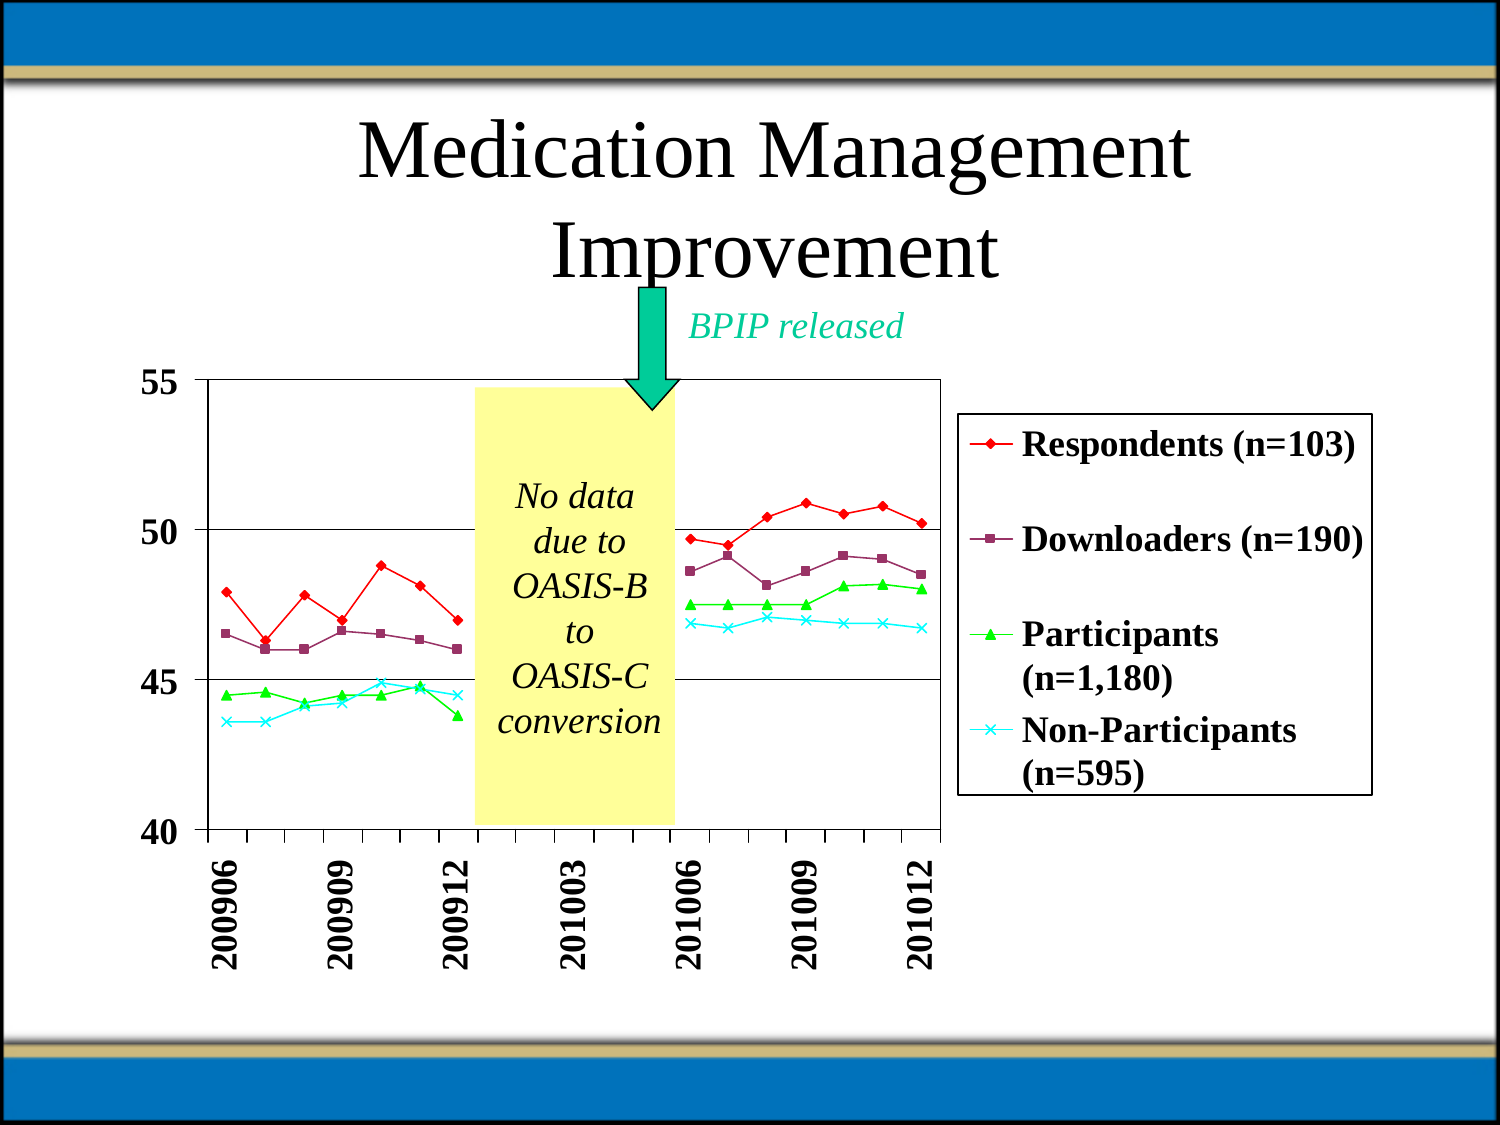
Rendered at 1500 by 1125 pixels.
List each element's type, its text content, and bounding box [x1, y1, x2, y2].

picture [0, 0, 1500, 1125]
text_box [638, 287, 666, 323]
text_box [112, 324, 1388, 1001]
title Medication Management Improvement [112, 99, 1438, 288]
text_box BPIP released [673, 293, 920, 323]
